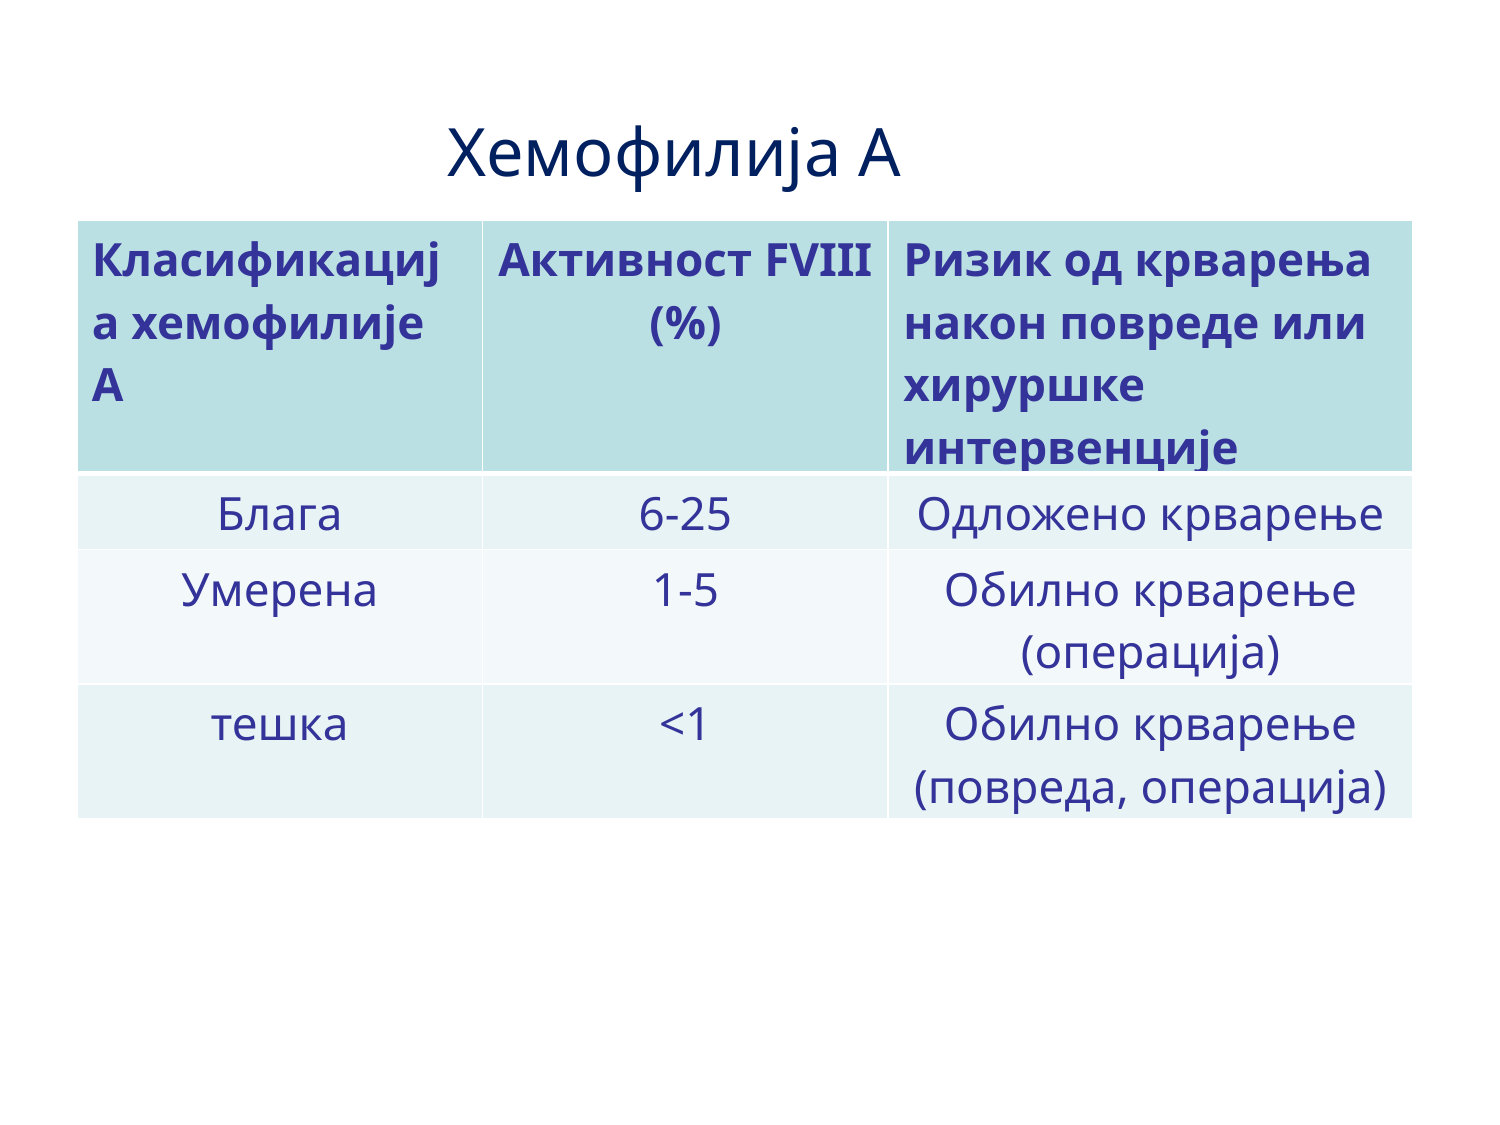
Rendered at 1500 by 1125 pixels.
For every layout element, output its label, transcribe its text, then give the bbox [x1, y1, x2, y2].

table_cell Умерена [78, 550, 482, 683]
table_cell тешка [78, 685, 482, 818]
table_header Ризик од крварења након повреде или хируршке интервенције [889, 221, 1412, 471]
text_box Хемофилија А [432, 102, 917, 198]
table_header Активност FVIII (%) [483, 221, 887, 471]
table_cell Одложено крварење [889, 476, 1412, 549]
table_cell Блага [78, 476, 482, 549]
table_cell 6-25 [483, 476, 887, 549]
table_cell Обилно крварење (повреда, операција) [889, 685, 1412, 818]
table_cell 1-5 [483, 550, 887, 683]
table_header Класификација хемофилије А [78, 221, 482, 471]
table_cell <1 [483, 685, 887, 818]
table_cell Обилно крварење (операција) [889, 550, 1412, 683]
